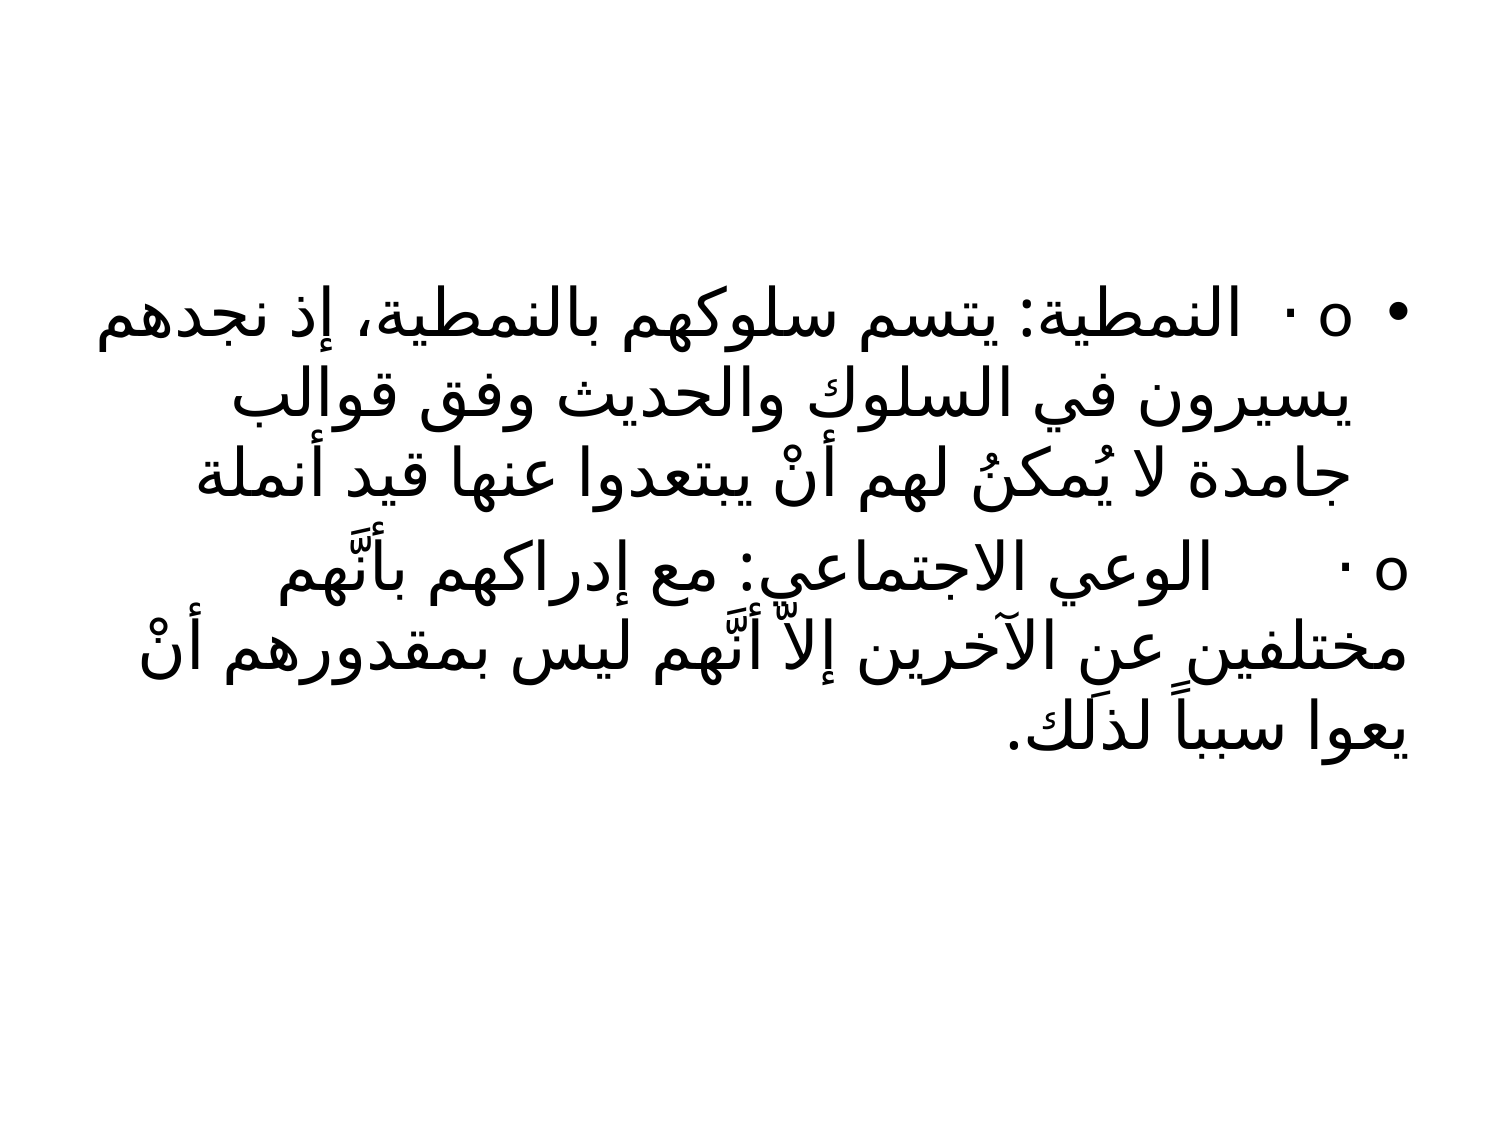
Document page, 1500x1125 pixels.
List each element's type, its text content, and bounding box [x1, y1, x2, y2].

list o · النمطية: يتسم سلوكهم بالنمطية، إذ نجدهم يسيرون في السلوك والحديث وفق قوالب جامدة لا يُمكنُ لهم أنْ يبتعدوا عنها قيد أنملة o · الوعي الاجتماعي: مع إدراكهم بأنَّهم مختلفين عنِ الآخرين إلاّ أنَّهم ليس بمقدورهم أنْ يعوا سبباً لذلك. [75, 262, 1425, 1005]
